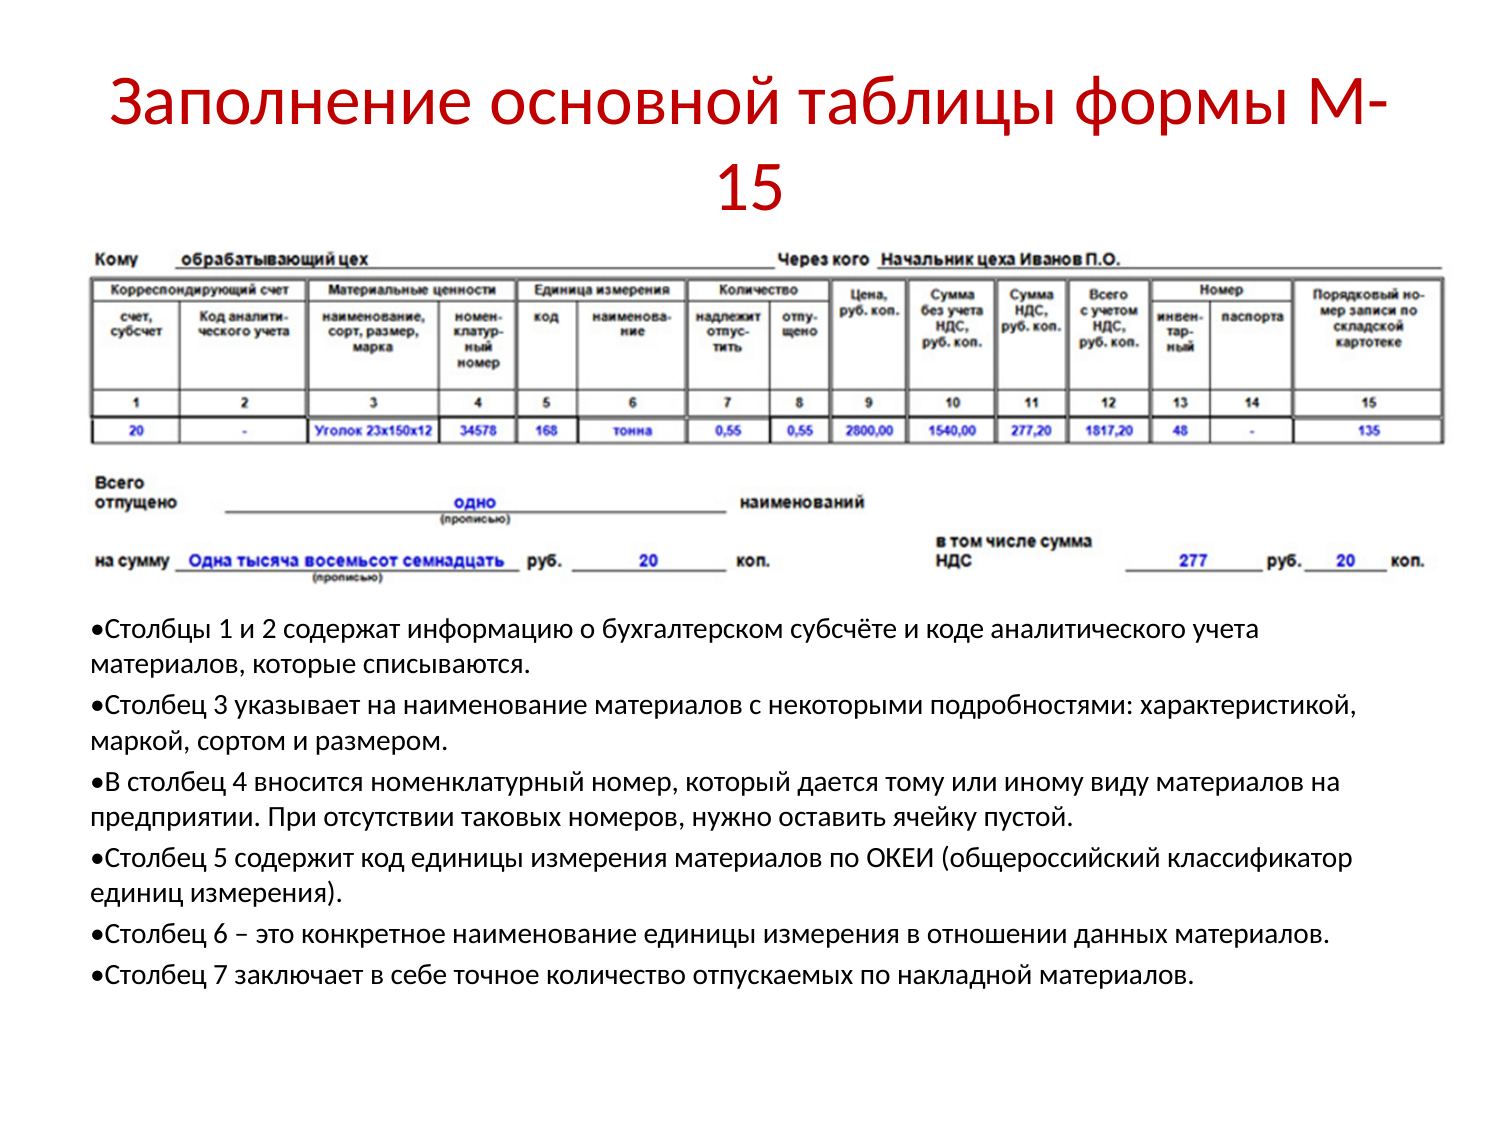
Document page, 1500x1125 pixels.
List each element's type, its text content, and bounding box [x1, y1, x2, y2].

title Заполнение основной таблицы формы М-15 [75, 45, 1425, 233]
picture [73, 236, 1465, 599]
list •Столбцы 1 и 2 содержат информацию о бухгалтерском субсчёте и коде аналитического учета материалов, которые списываются. •Столбец 3 указывает на наименование материалов с некоторыми подробностями: характеристикой, маркой, сортом и размером. •В столбец 4 вносится номенклатурный номер, который дается тому или иному виду материалов на предприятии. При отсутствии таковых номеров, нужно оставить ячейку пустой. •Столбец 5 содержит код единицы измерения материалов по ОКЕИ (общероссийский классификатор единиц измерения). •Столбец 6 – это конкретное наименование единицы измерения в отношении данных материалов. •Столбец 7 заключает в себе точное количество отпускаемых по накладной материалов. [75, 605, 1425, 1005]
